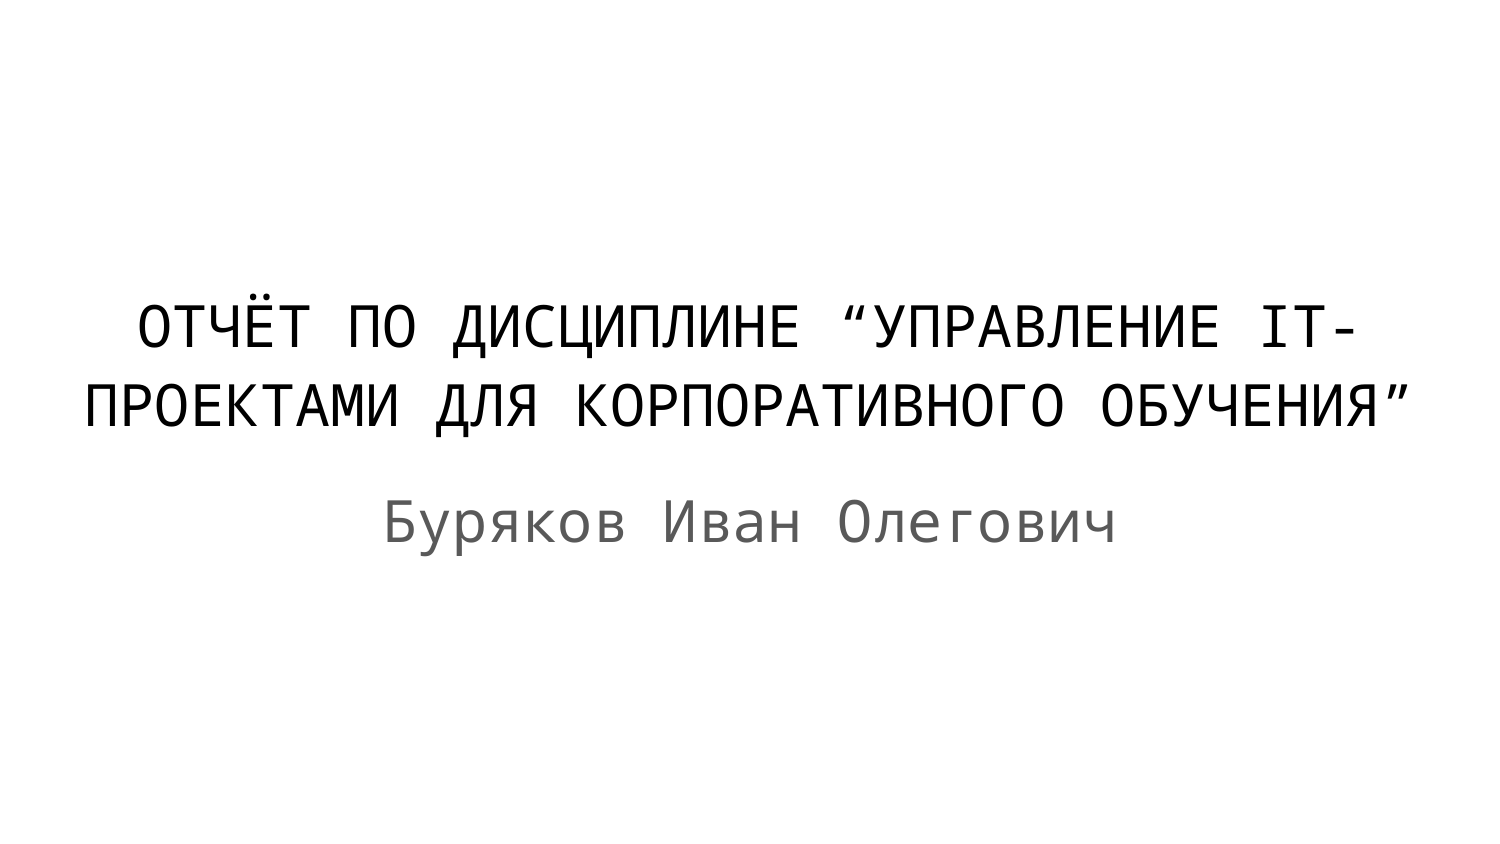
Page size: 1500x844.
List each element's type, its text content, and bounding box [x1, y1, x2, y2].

title ОТЧЁТ ПО ДИСЦИПЛИНЕ “УПРАВЛЕНИЕ IT-ПРОЕКТАМИ ДЛЯ КОРПОРАТИВНОГО ОБУЧЕНИЯ” [51, 122, 1449, 459]
subtitle Буряков Иван Олегович [51, 464, 1449, 595]
